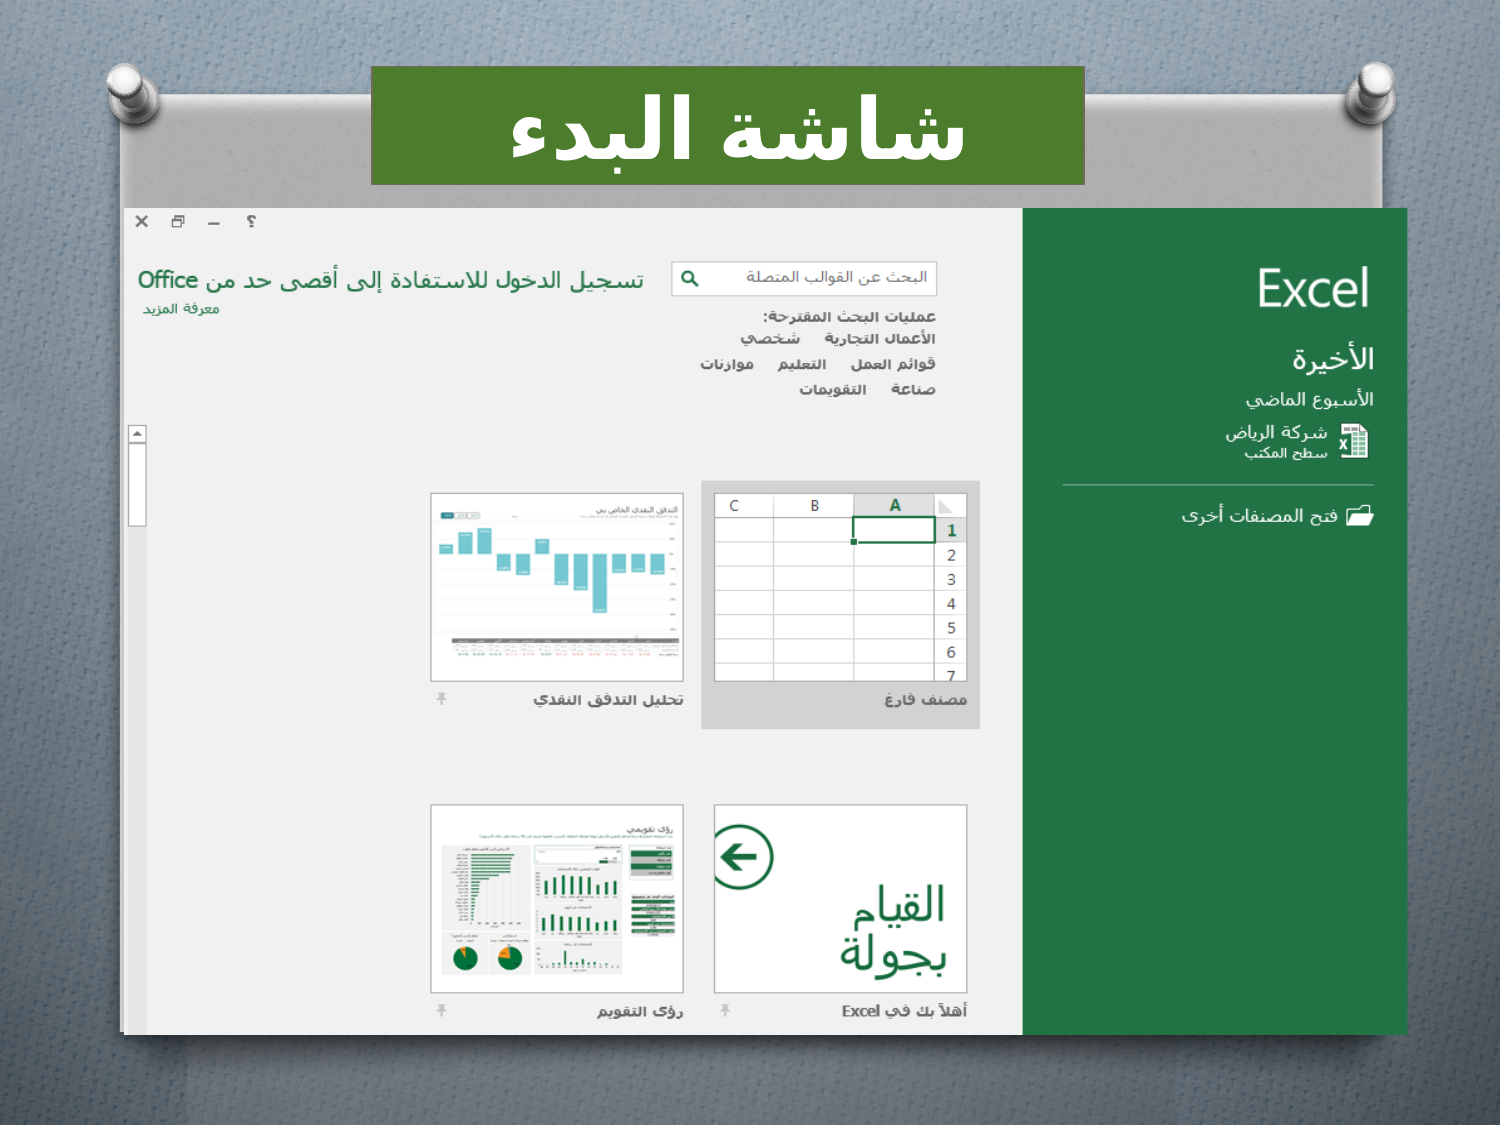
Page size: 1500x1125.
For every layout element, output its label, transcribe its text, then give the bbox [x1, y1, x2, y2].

text_box شاشة البدء [371, 66, 1085, 185]
picture [75, 29, 198, 153]
picture [1317, 35, 1439, 156]
picture [123, 207, 1408, 1036]
